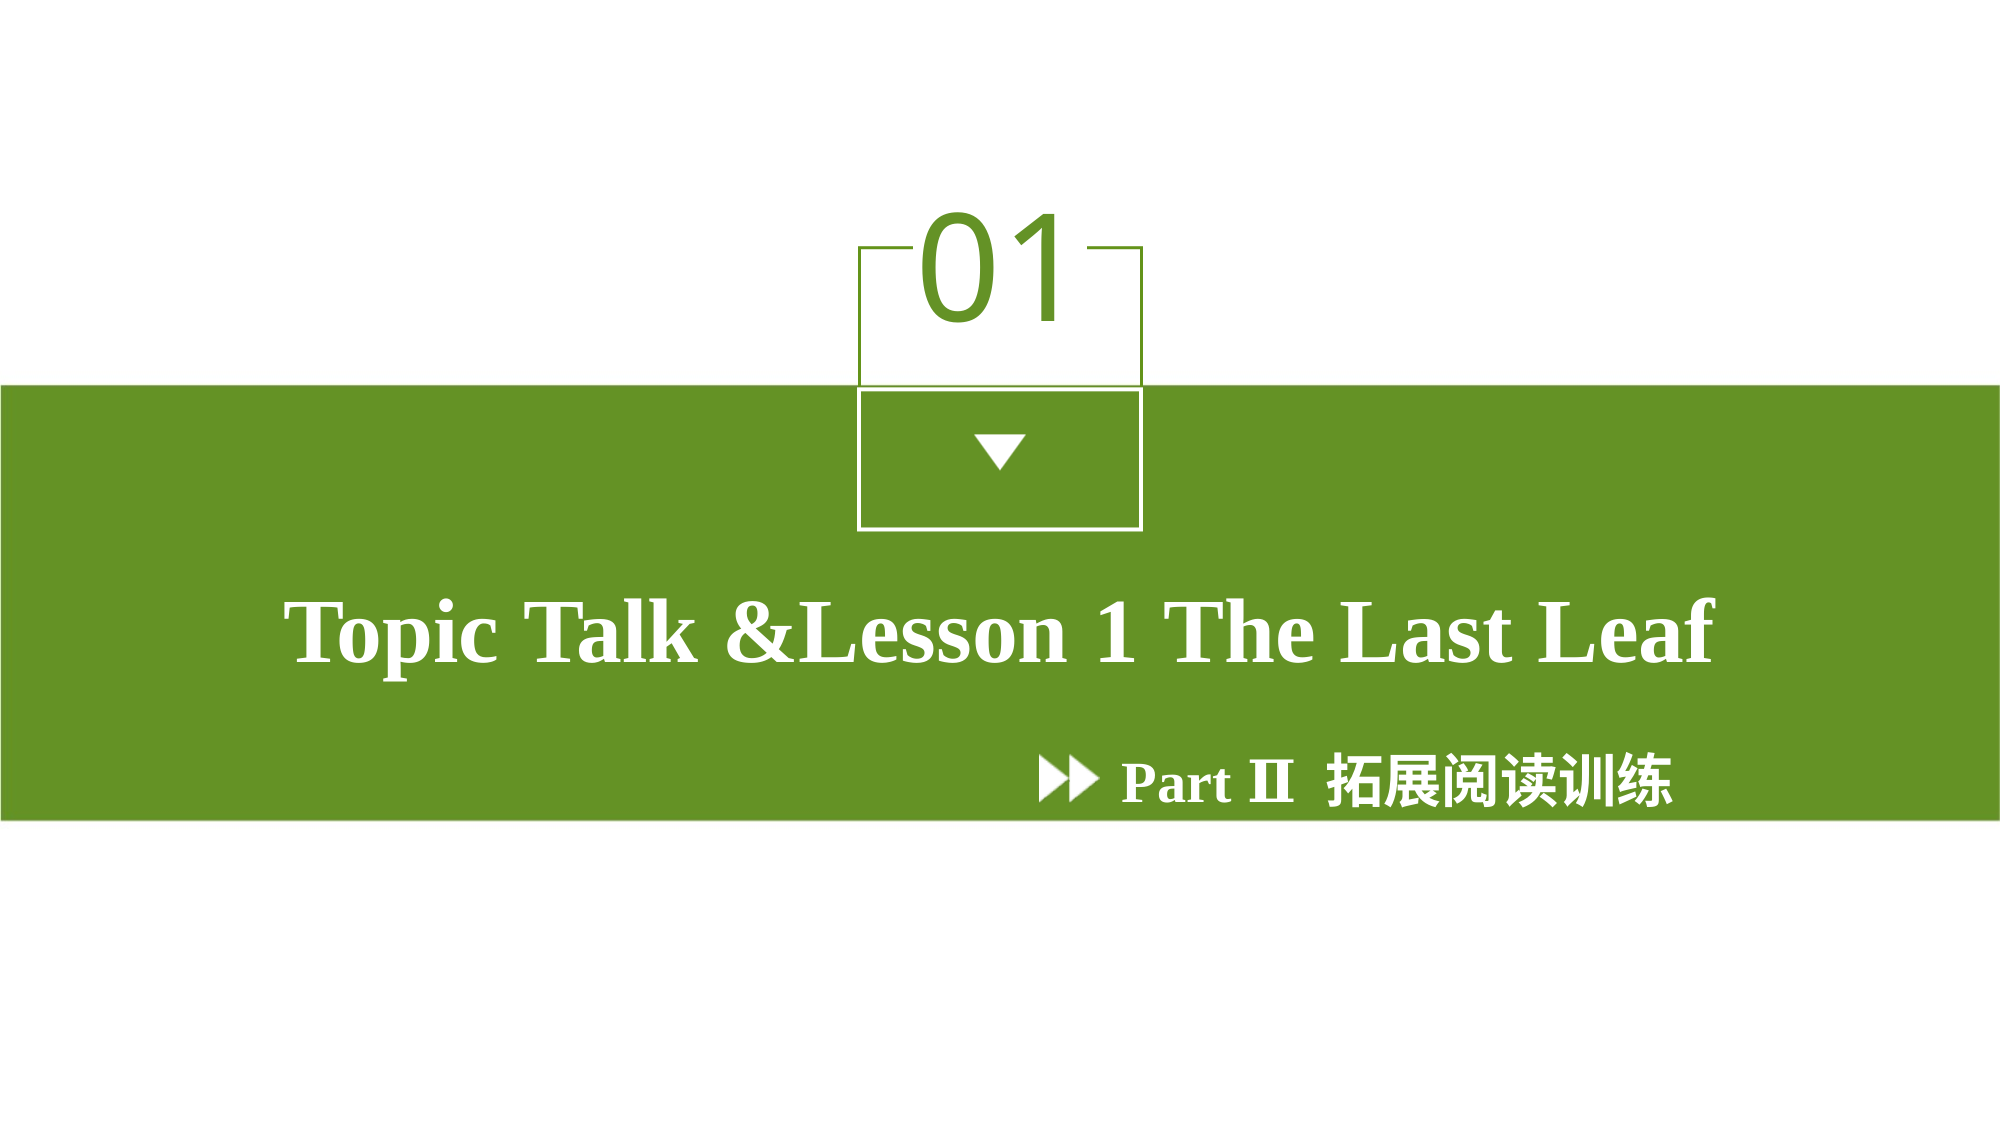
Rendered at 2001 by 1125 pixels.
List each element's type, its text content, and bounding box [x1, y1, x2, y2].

text_box Part Ⅱ 拓展阅读训练 [1121, 738, 1997, 821]
text_box 01 [896, 171, 1106, 353]
picture [0, 732, 2000, 1125]
text_box Topic Talk &Lesson 1 The Last Leaf [0, 518, 2000, 732]
picture [0, 0, 2000, 518]
